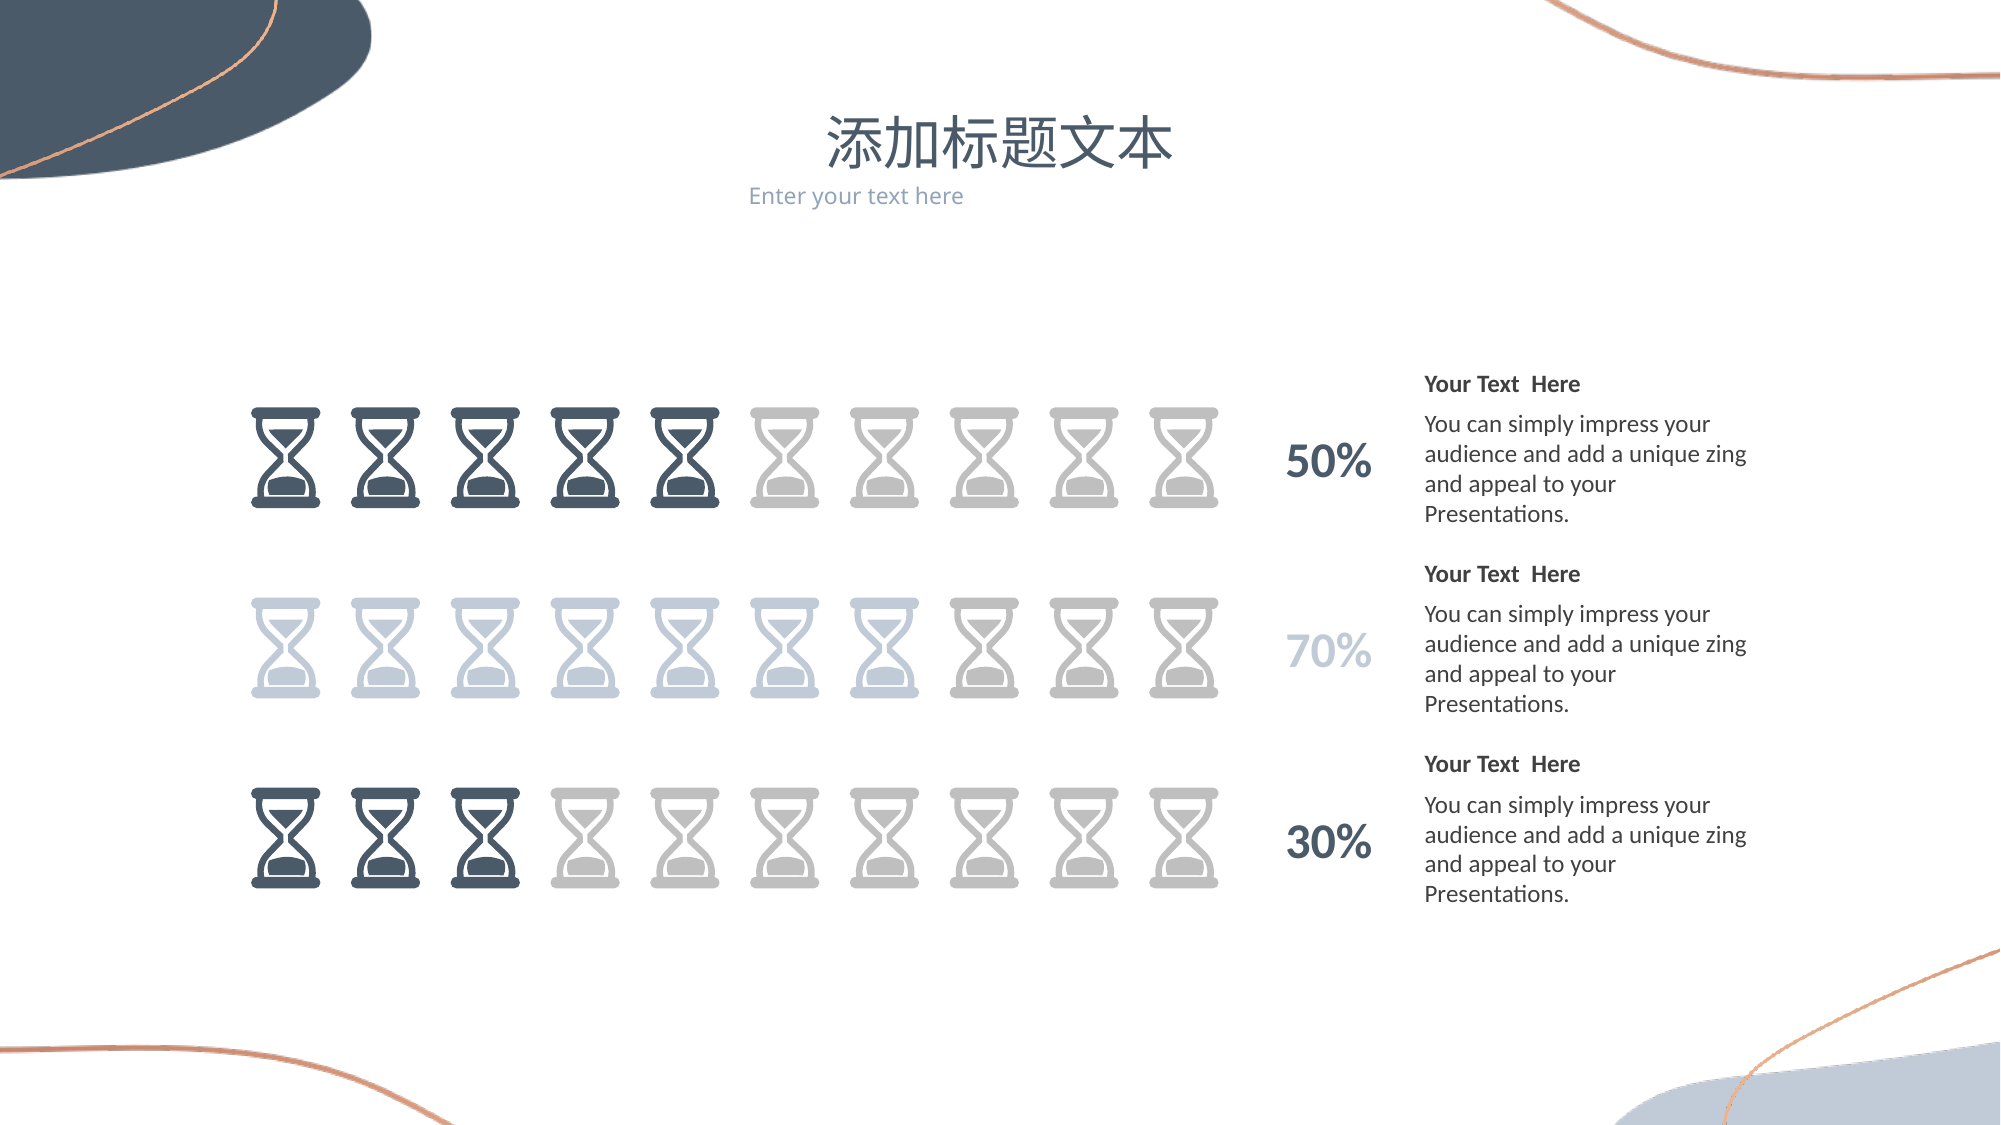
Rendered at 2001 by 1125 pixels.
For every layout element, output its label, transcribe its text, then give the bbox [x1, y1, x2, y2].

text_box [349, 406, 422, 510]
text_box [249, 406, 322, 510]
text_box [549, 596, 621, 700]
text_box [1147, 596, 1220, 700]
text_box 添加标题文本 [810, 98, 1190, 174]
text_box [748, 786, 821, 890]
text_box You can simply impress your audience and add a unique zing and appeal to your Presentations. [1409, 405, 1772, 535]
text_box [449, 786, 522, 890]
text_box 50% [1248, 420, 1409, 495]
text_box [748, 596, 821, 700]
text_box [948, 596, 1021, 700]
text_box [748, 406, 821, 510]
picture [1522, 0, 2001, 107]
text_box Enter your text here [733, 174, 1266, 217]
text_box [1048, 786, 1120, 890]
text_box [848, 786, 921, 890]
text_box [948, 406, 1021, 510]
text_box [1048, 596, 1120, 700]
text_box 70% [1248, 610, 1409, 686]
text_box [549, 786, 621, 890]
text_box [1048, 406, 1120, 510]
text_box [649, 786, 721, 890]
text_box Your Text Here [1409, 550, 1772, 595]
text_box [549, 406, 621, 510]
text_box [449, 406, 522, 510]
text_box [1147, 406, 1220, 510]
text_box [649, 596, 721, 700]
text_box Your Text Here [1409, 740, 1772, 786]
text_box [1147, 786, 1220, 890]
text_box [649, 406, 721, 510]
picture [0, 1018, 478, 1125]
text_box [349, 596, 422, 700]
text_box [848, 406, 921, 510]
text_box Your Text Here [1409, 360, 1772, 405]
text_box [948, 786, 1021, 890]
text_box [249, 786, 322, 890]
text_box 30% [1248, 800, 1409, 876]
text_box [349, 786, 422, 890]
text_box [848, 596, 921, 700]
picture [0, 0, 372, 207]
text_box [249, 596, 322, 700]
text_box [449, 596, 522, 700]
picture [1603, 918, 2001, 1125]
text_box You can simply impress your audience and add a unique zing and appeal to your Presentations. [1409, 786, 1772, 916]
text_box You can simply impress your audience and add a unique zing and appeal to your Presentations. [1409, 595, 1772, 726]
